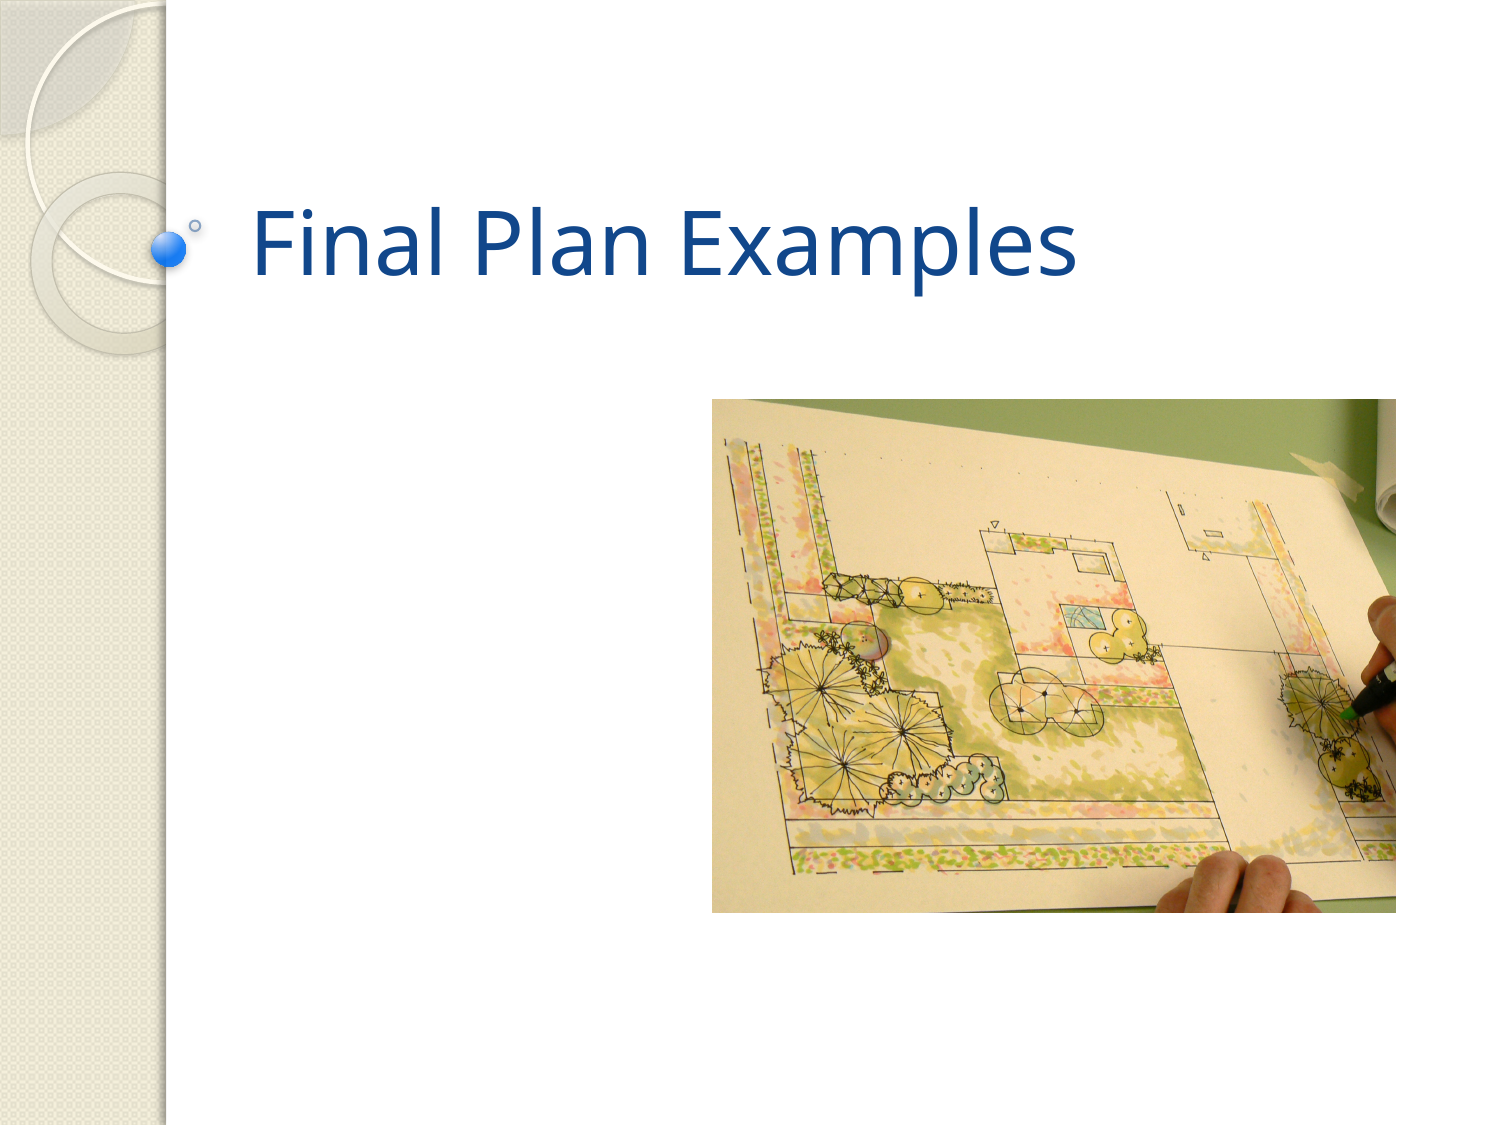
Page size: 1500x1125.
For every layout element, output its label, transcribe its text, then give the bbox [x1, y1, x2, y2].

title Final Plan Examples [234, 59, 1450, 301]
picture [712, 399, 1397, 913]
